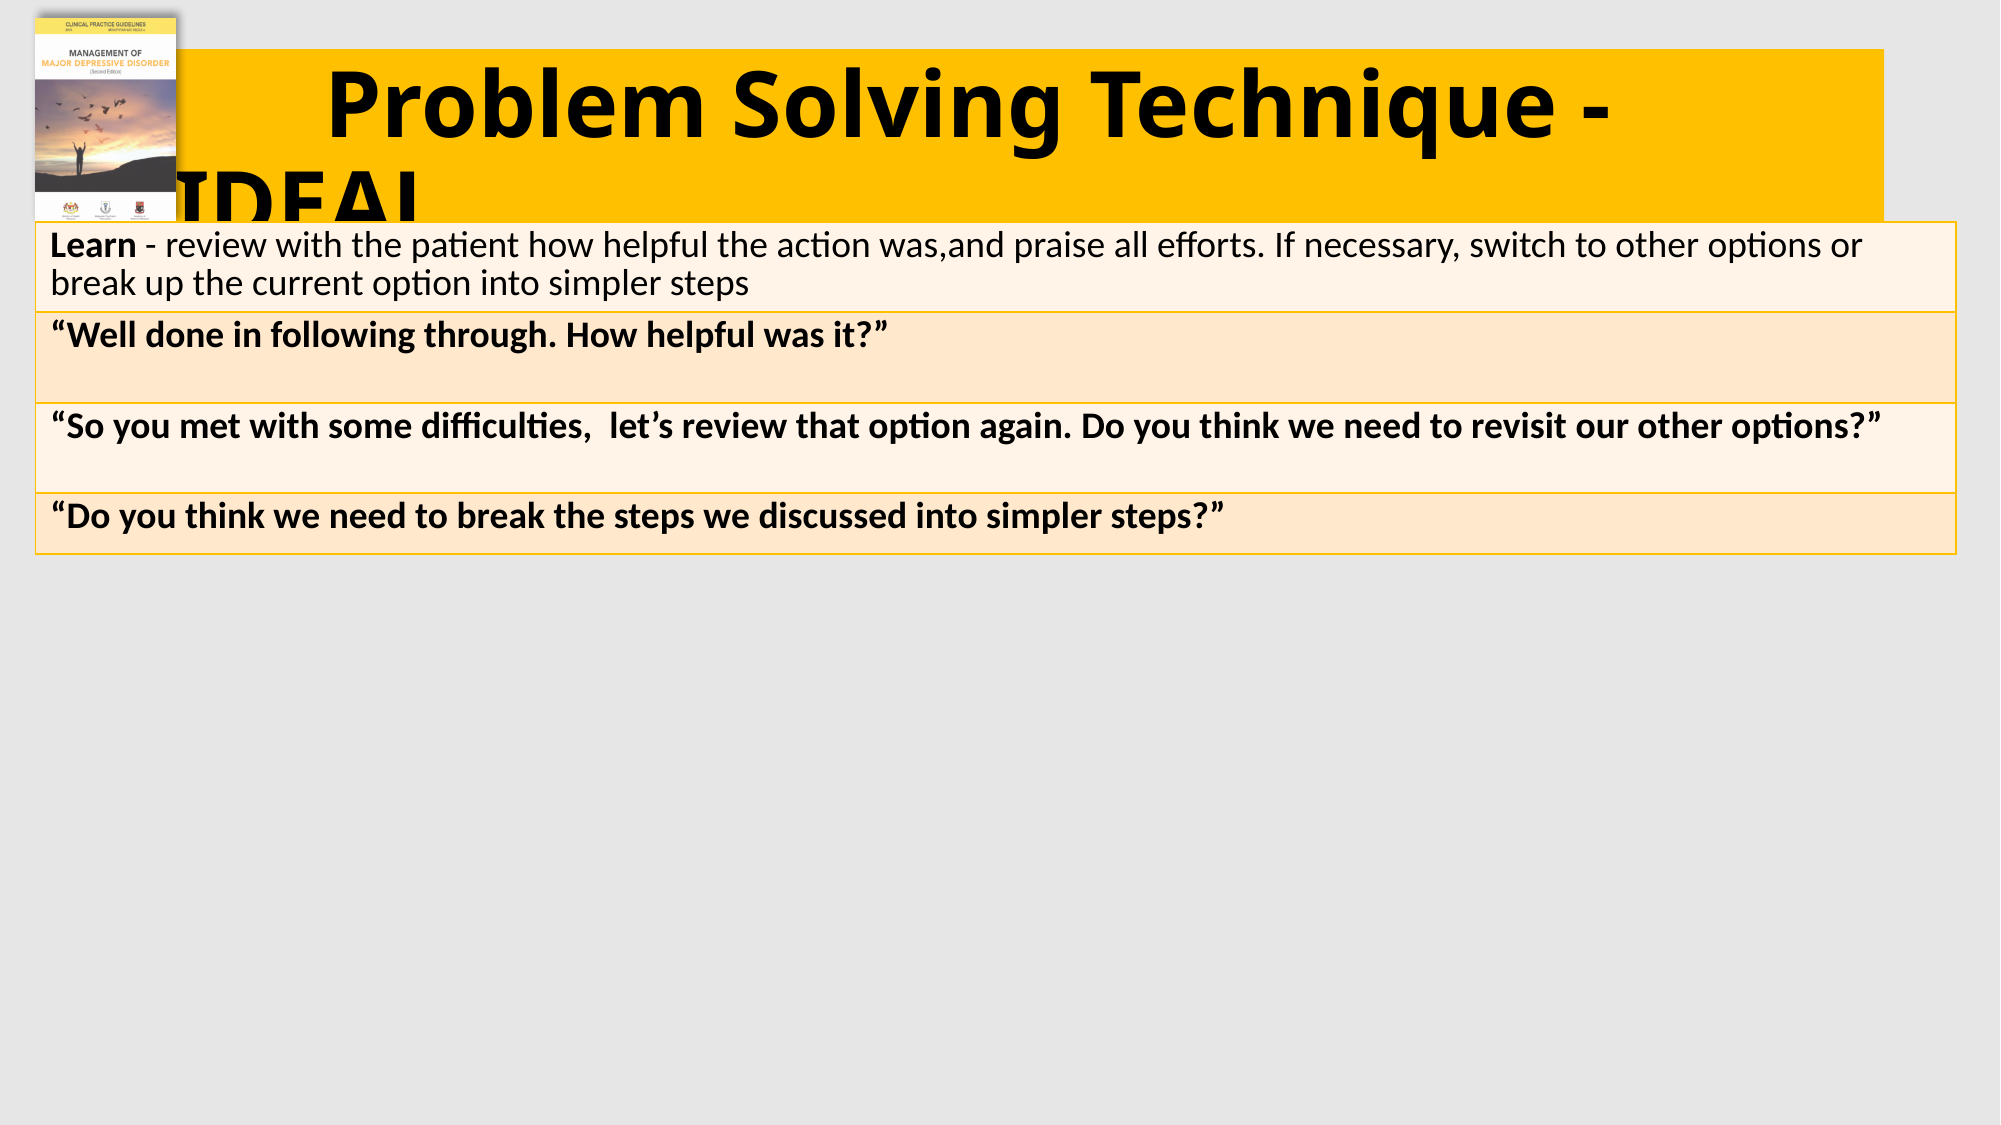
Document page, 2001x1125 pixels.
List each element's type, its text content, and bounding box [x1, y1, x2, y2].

table_cell “Do you think we need to break the steps we discussed into simpler steps?” [36, 494, 1955, 553]
table_header Learn - review with the patient how helpful the action was,and praise all efforts. If necessary, switch to other options or break up the current option into simpler steps [36, 223, 1955, 311]
table_cell “So you met with some difficulties, let’s review that option again. Do you think we need to revisit our other options?” [36, 404, 1955, 492]
text_box Problem Solving Technique - IDEAL [183, 49, 1885, 221]
picture [35, 18, 176, 225]
table_cell “Well done in following through. How helpful was it?” [36, 313, 1955, 402]
